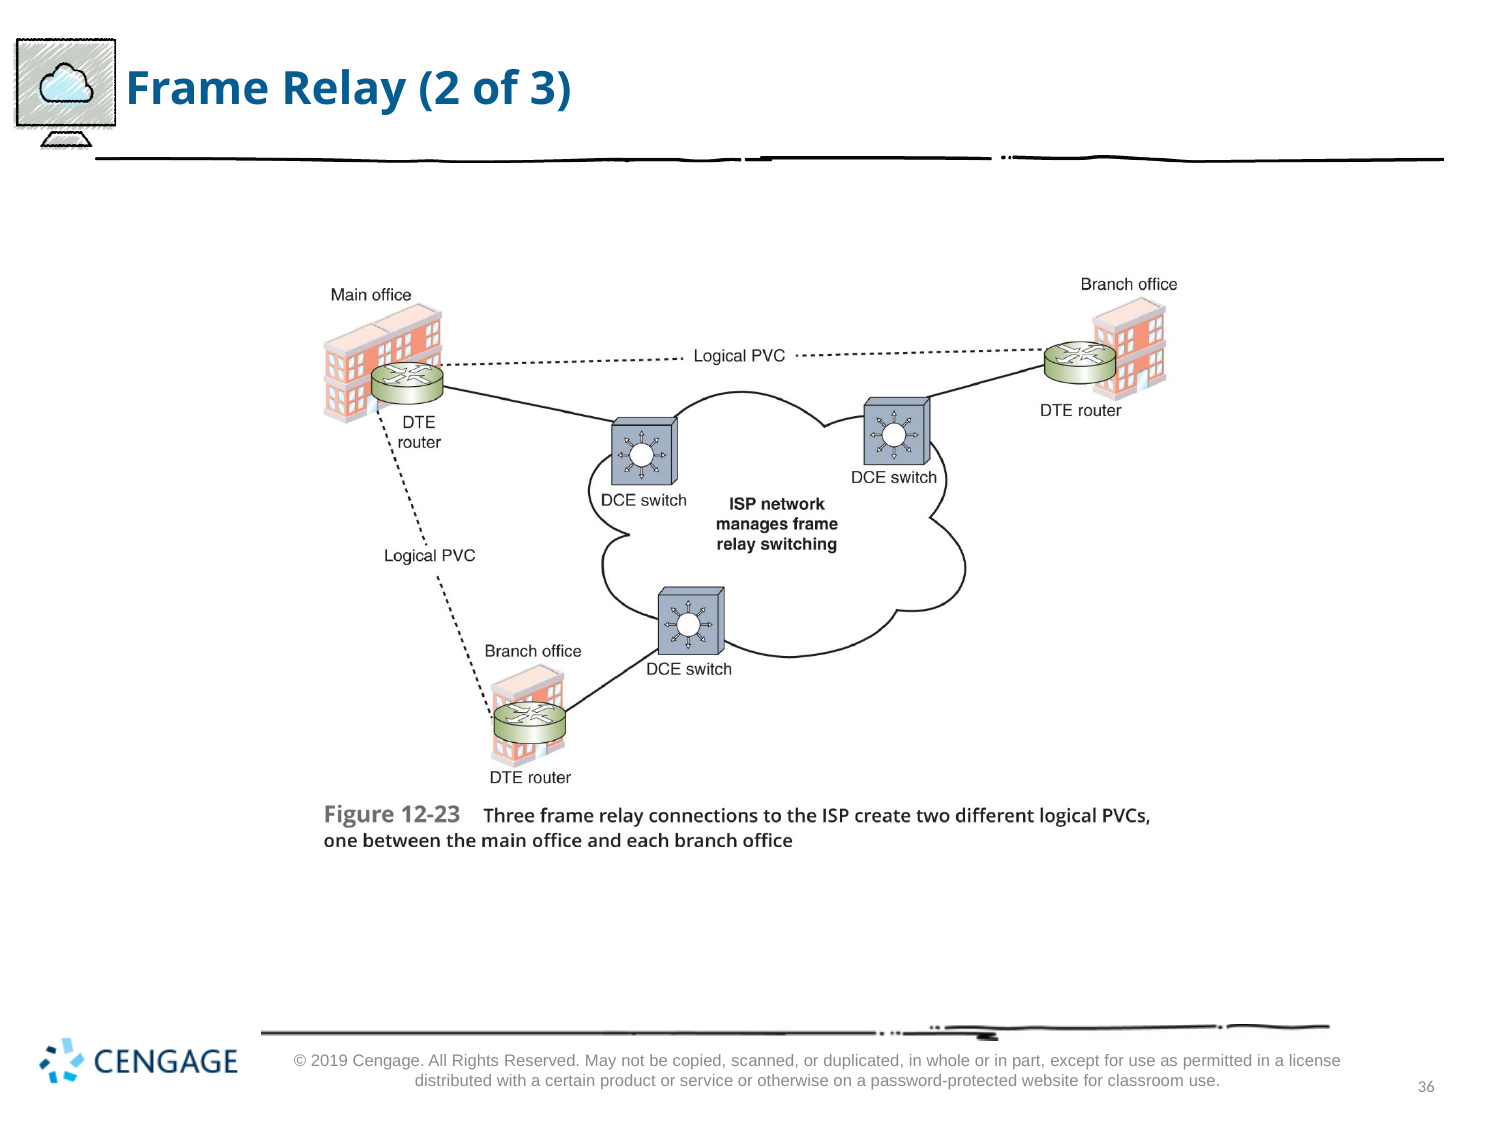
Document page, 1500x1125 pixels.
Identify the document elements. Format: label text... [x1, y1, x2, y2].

picture [320, 275, 1179, 850]
picture [13, 36, 117, 151]
footer © 2019 Cengage. All Rights Reserved. May not be copied, scanned, or duplicated, in whole or in part, except for use as permitted in a license distributed with a certain product or service or otherwise on a password-protected website for classroom use. [262, 1050, 1375, 1091]
picture [19, 1024, 250, 1096]
title Frame Relay (2 of 3) [125, 66, 1442, 116]
picture [261, 1024, 1331, 1041]
picture [95, 155, 1444, 163]
